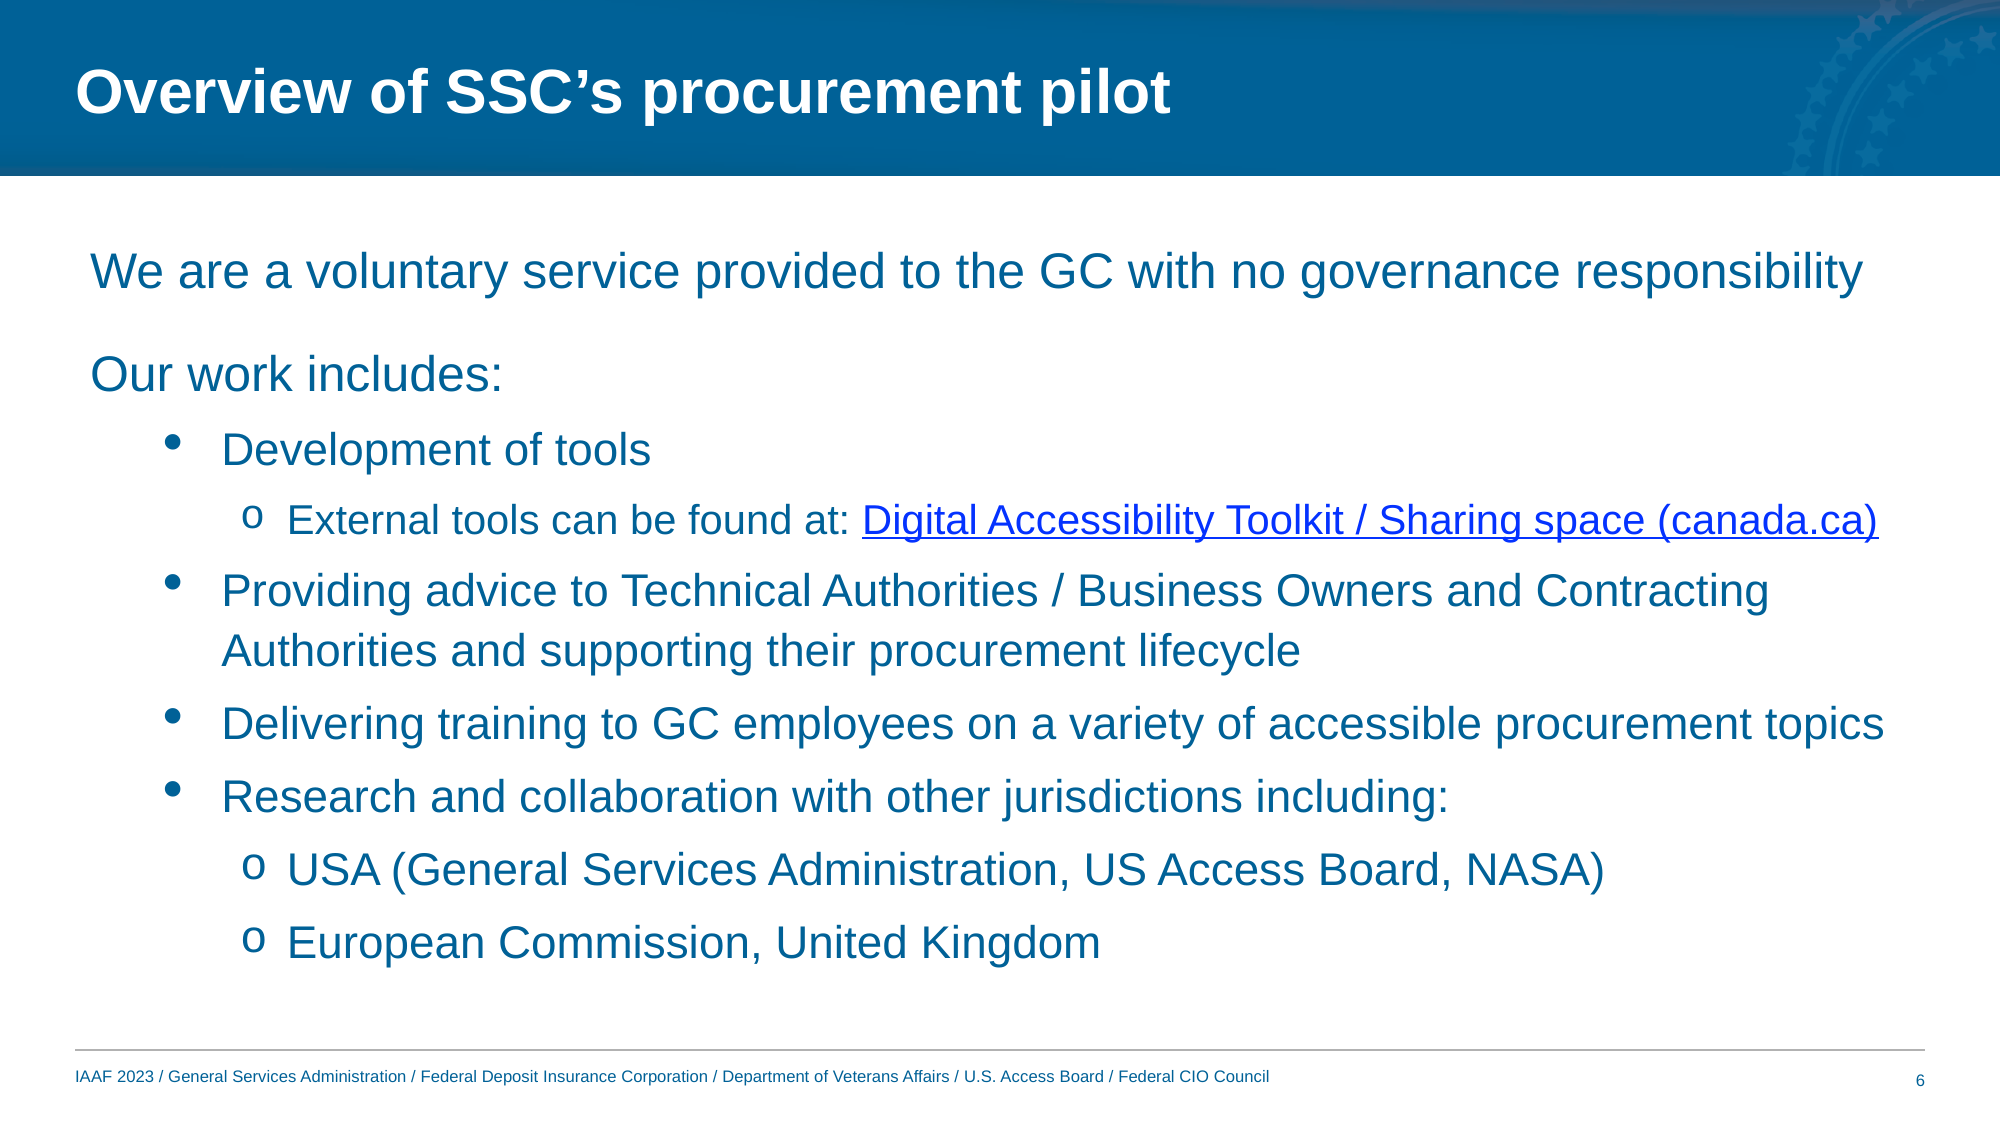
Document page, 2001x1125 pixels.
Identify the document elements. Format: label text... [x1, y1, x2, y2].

picture [0, 168, 666, 176]
picture [0, 0, 2000, 176]
title Overview of SSC’s procurement pilot [75, 52, 1800, 128]
list We are a voluntary service provided to the GC with no governance responsibility Our work includes: Development of tools External tools can be found at: Digital Accessibility Toolkit / Sharing space (canada.ca) Providing advice to Technical Authorities / Business Owners and Contracting Authorities and supporting their procurement lifecycle Delivering training to GC employees on a variety of accessible procurement topics Research and collaboration with other jurisdictions including: USA (General Services Administration, US Access Board, NASA) European Commission, United Kingdom [75, 224, 1925, 1035]
slide_number 6 [1880, 1065, 1925, 1095]
